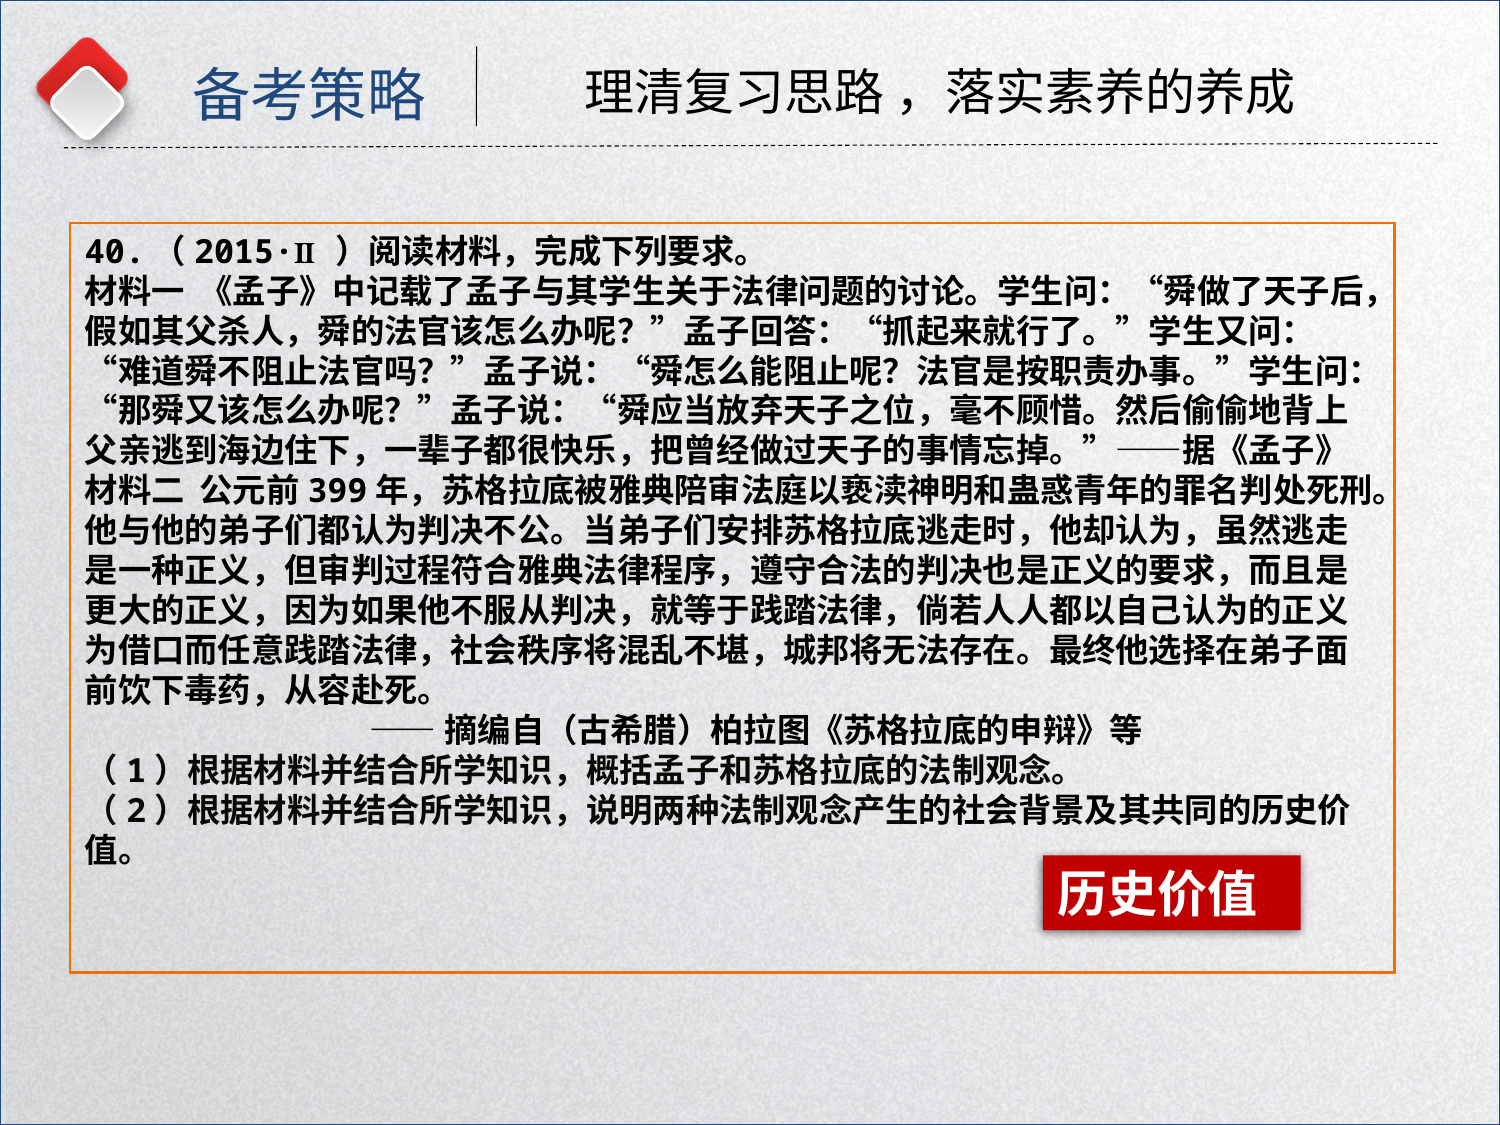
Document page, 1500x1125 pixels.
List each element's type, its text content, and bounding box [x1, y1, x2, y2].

text_box 40.（2015·Ⅱ）阅读材料，完成下列要求。 材料一 《孟子》中记载了孟子与其学生关于法律问题的讨论。学生问：“舜做了天子后，假如其父杀人，舜的法官该怎么办呢？”孟子回答：“抓起来就行了。”学生又问：“难道舜不阻止法官吗？”孟子说：“舜怎么能阻止呢？法官是按职责办事。”学生问：“那舜又该怎么办呢？”孟子说：“舜应当放弃天子之位，毫不顾惜。然后偷偷地背上父亲逃到海边住下，一辈子都很快乐，把曾经做过天子的事情忘掉。”——据《孟子》 材料二 公元前399年，苏格拉底被雅典陪审法庭以亵渎神明和蛊惑青年的罪名判处死刑。他与他的弟子们都认为判决不公。当弟子们安排苏格拉底逃走时，他却认为，虽然逃走是一种正义，但审判过程符合雅典法律程序，遵守合法的判决也是正义的要求，而且是更大的正义，因为如果他不服从判决，就等于践踏法律，倘若人人都以自己认为的正义为借口而任意践踏法律，社会秩序将混乱不堪，城邦将无法存在。最终他选择在弟子面前饮下毒药，从容赴死。 ——摘编自（古希腊）柏拉图《苏格拉底的申辩》等 （1）根据材料并结合所学知识，概括孟子和苏格拉底的法制观念。 （2）根据材料并结合所学知识，说明两种法制观念产生的社会背景及其共同的历史价值。 [69, 222, 1396, 974]
text_box 备考策略 [143, 50, 475, 136]
text_box [51, 67, 123, 139]
text_box [37, 38, 127, 104]
text_box 理清复习思路 ，落实素养的养成 [569, 53, 1311, 129]
text_box 历史价值 [1042, 855, 1301, 931]
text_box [63, 143, 1439, 148]
picture [1, 1, 1499, 1124]
